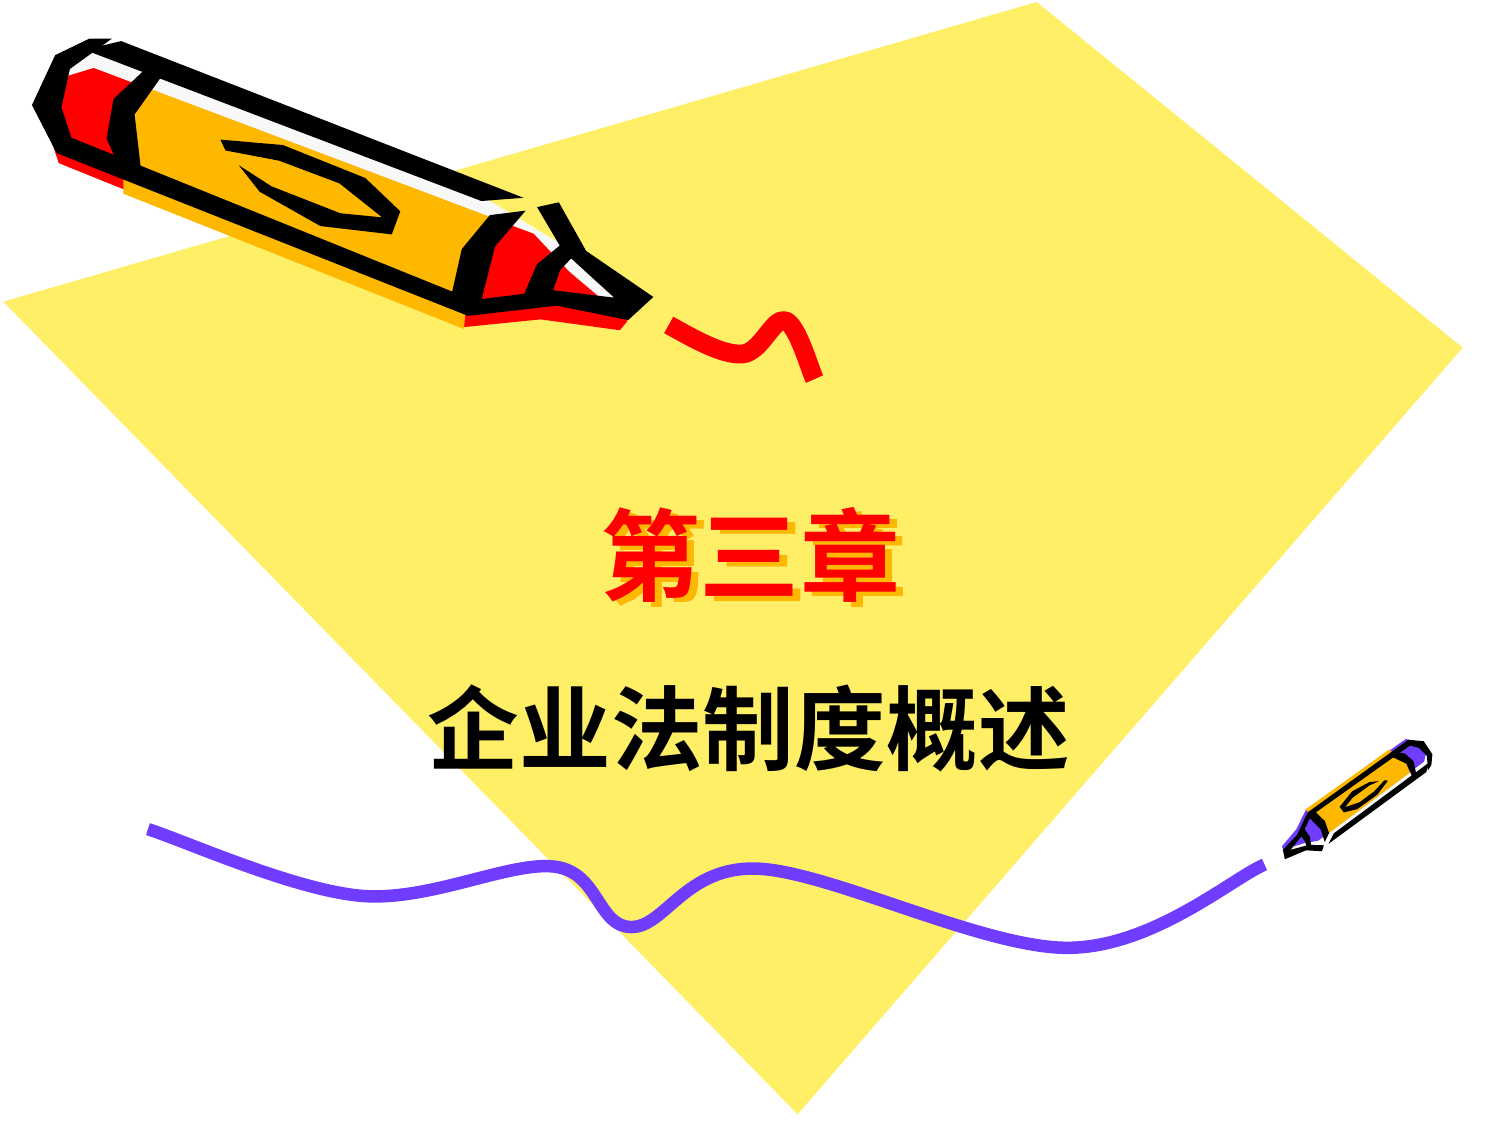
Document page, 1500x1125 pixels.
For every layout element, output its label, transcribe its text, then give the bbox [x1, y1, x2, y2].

subtitle 企业法制度概述 [253, 664, 1244, 830]
title 第三章 [224, 247, 1276, 622]
